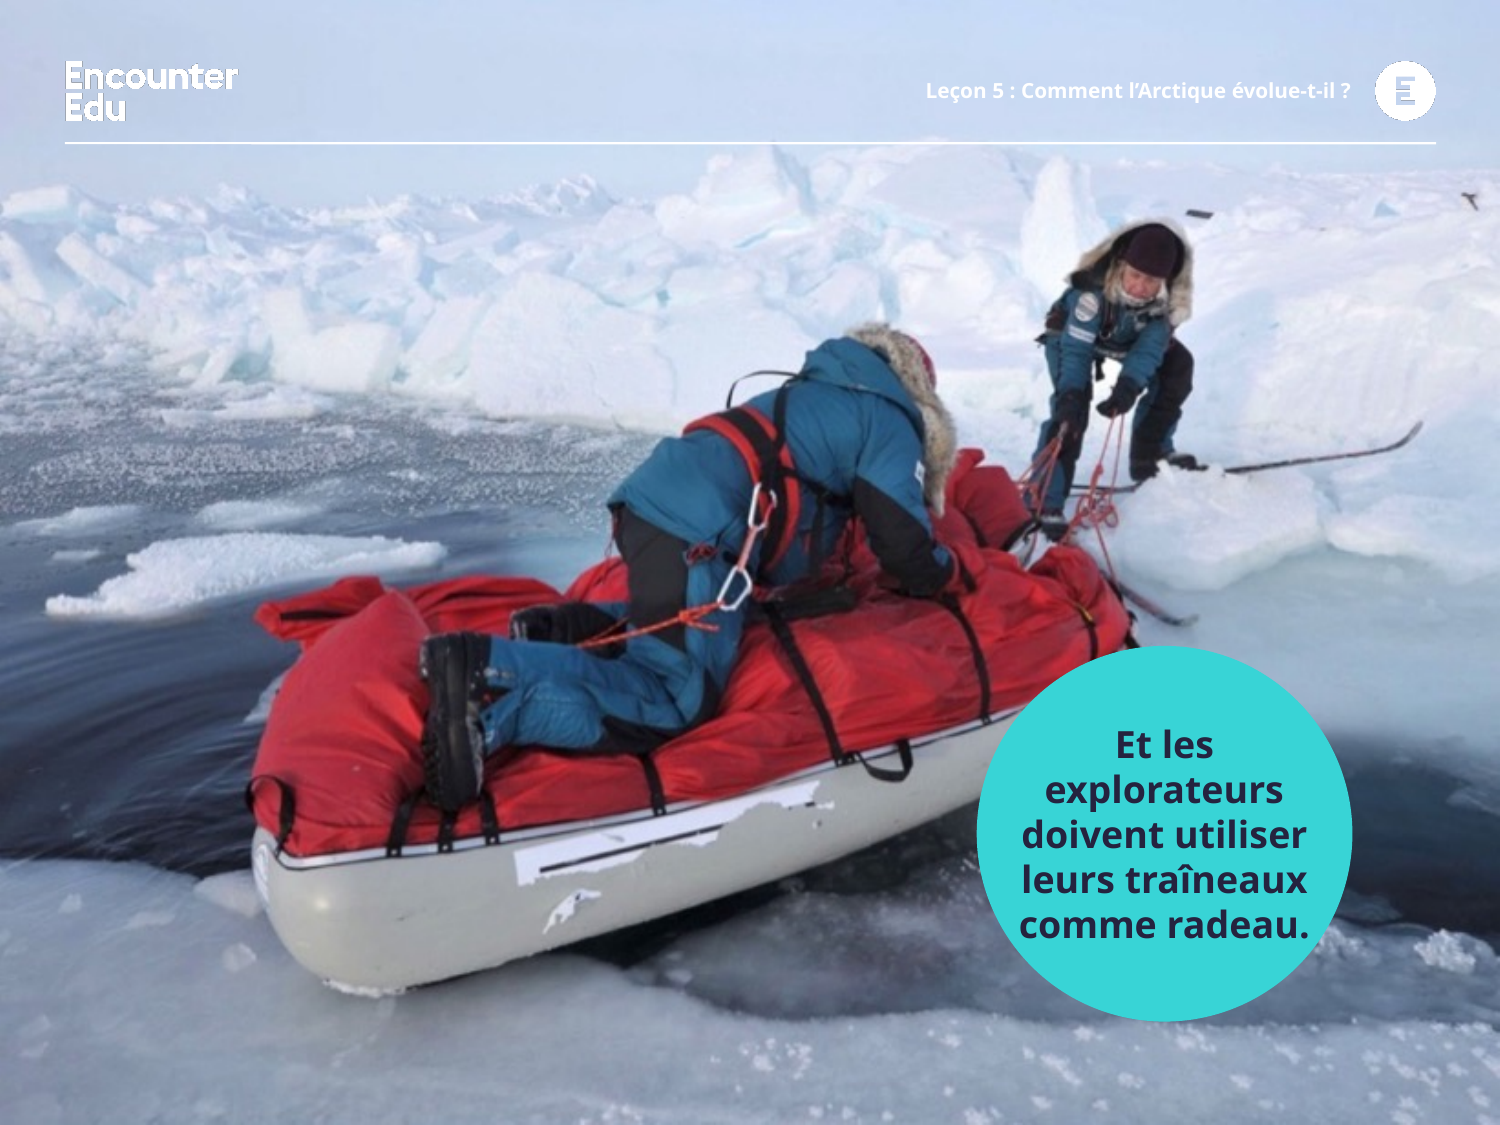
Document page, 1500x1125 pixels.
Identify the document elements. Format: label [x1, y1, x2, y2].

picture [0, 0, 1500, 1125]
text_box [976, 645, 1353, 1022]
